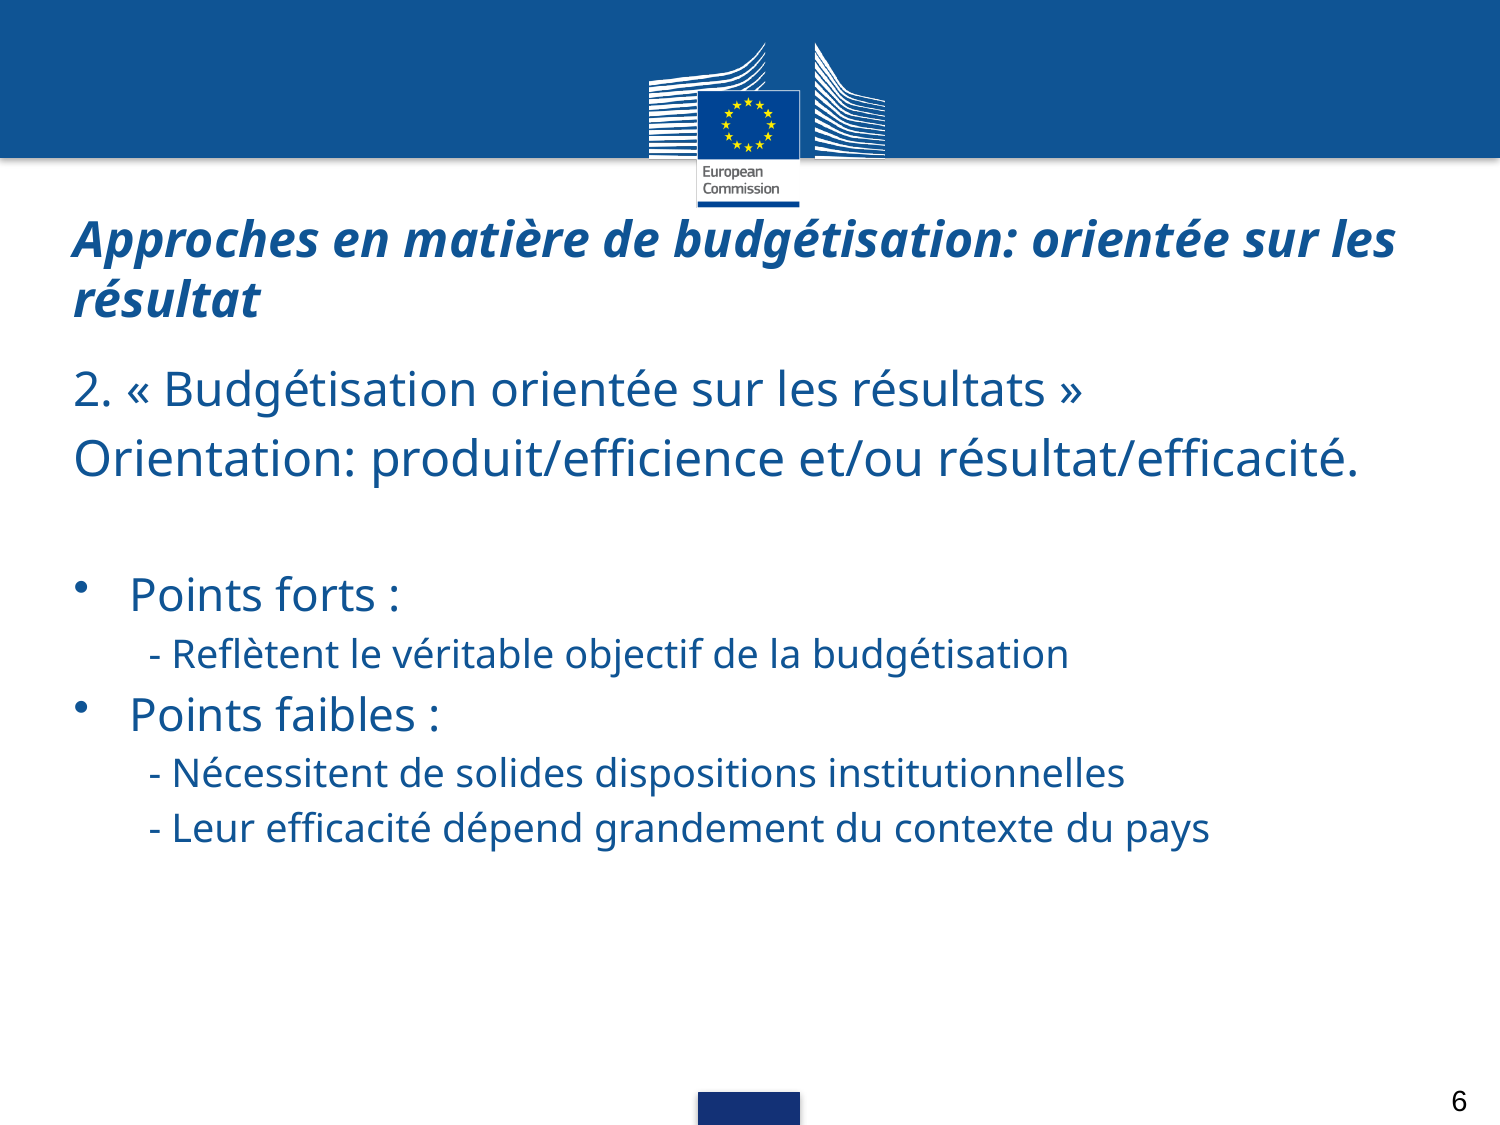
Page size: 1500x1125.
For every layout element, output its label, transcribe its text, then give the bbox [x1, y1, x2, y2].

title Approches en matière de budgétisation: orientée sur les résultat [0, 185, 1454, 349]
slide_number 6 [1435, 1046, 1500, 1125]
list 2. « Budgétisation orientée sur les résultats » Orientation: produit/efficience et/ou résultat/efficacité. Points forts : - Reflètent le véritable objectif de la budgétisation Points faibles : - Nécessitent de solides dispositions institutionnelles - Leur efficacité dépend grandement du contexte du pays [58, 351, 1430, 1081]
picture [649, 42, 885, 185]
